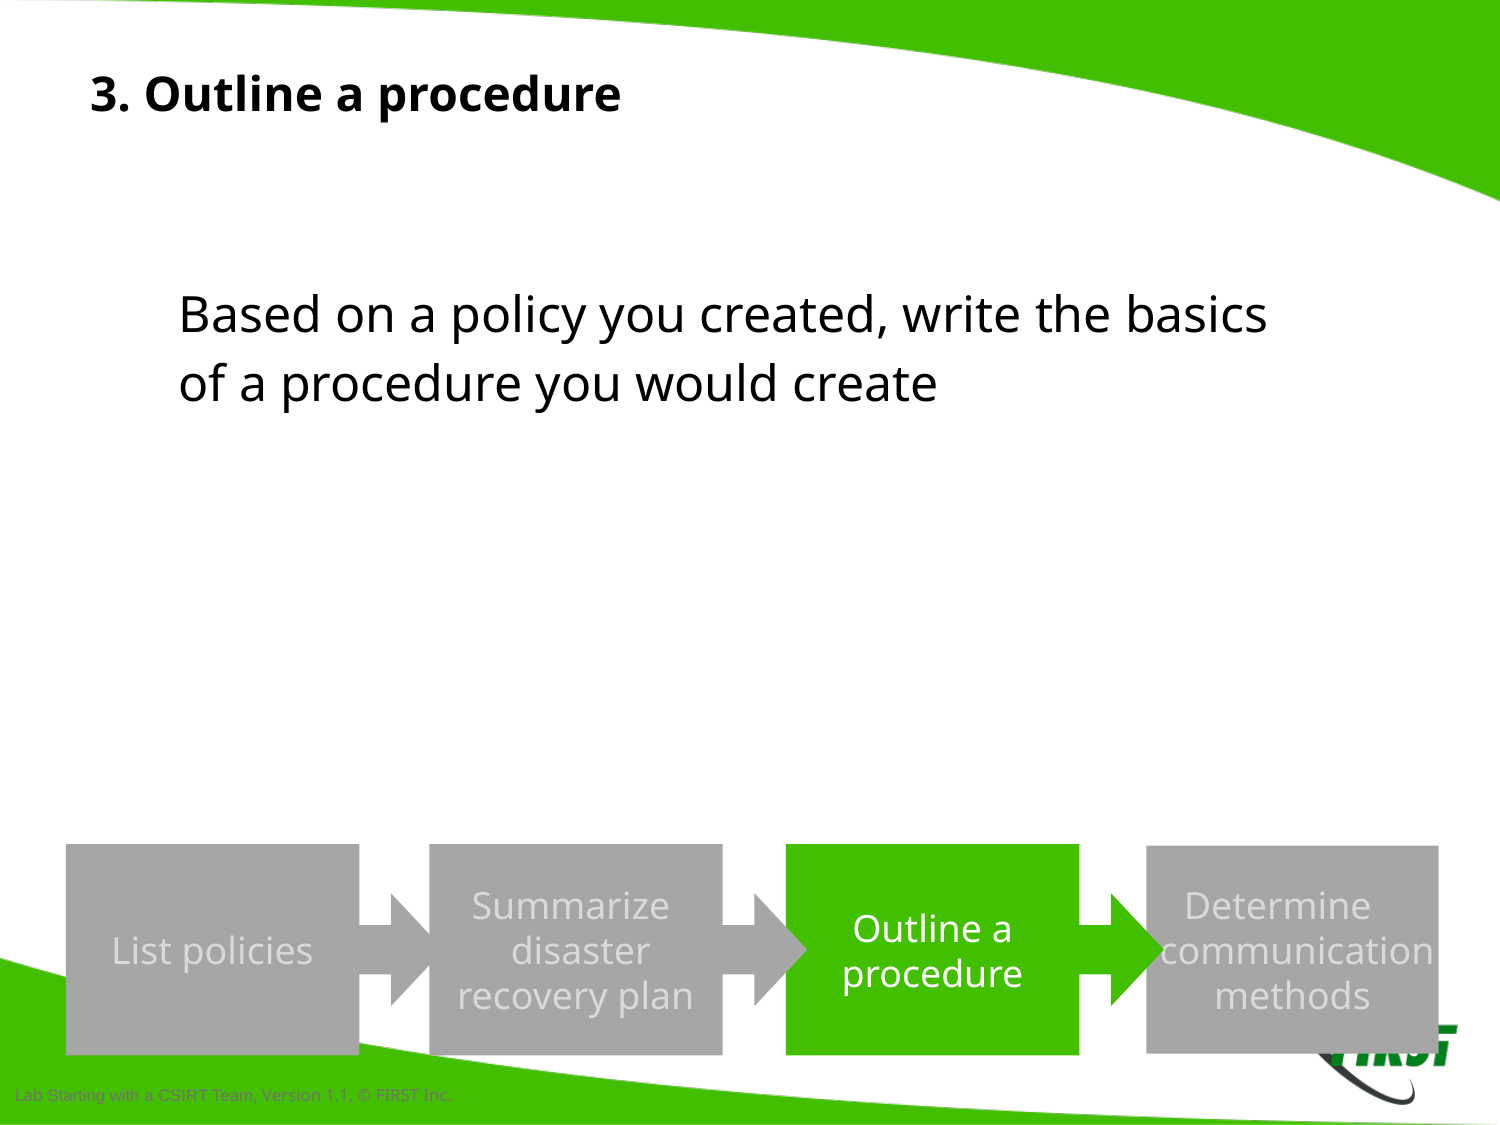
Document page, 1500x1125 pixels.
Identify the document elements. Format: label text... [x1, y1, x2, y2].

text_box List policies [64, 842, 446, 1057]
text_box Summarize disaster recovery plan [428, 842, 809, 1057]
text_box Outline a procedure [784, 842, 1166, 1057]
title 3. Outline a procedure [75, 62, 1425, 130]
text_box Based on a policy you created, write the basics of a procedure you would create [163, 196, 1341, 904]
picture [0, 0, 1500, 1125]
text_box Determine communication methods [1145, 845, 1440, 1055]
